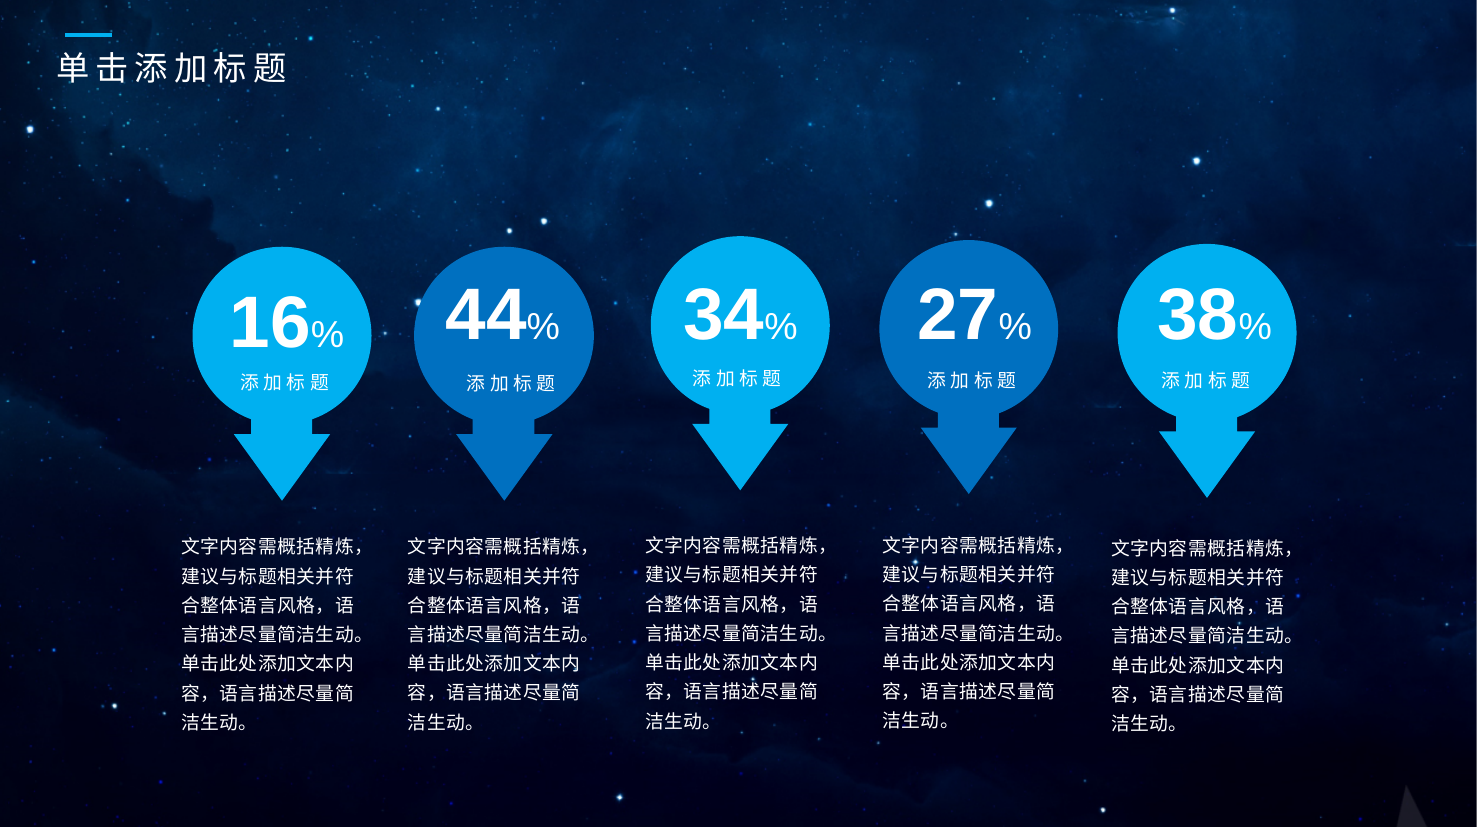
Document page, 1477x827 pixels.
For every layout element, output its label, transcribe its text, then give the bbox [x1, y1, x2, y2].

text_box 单击添加标题 [41, 49, 313, 95]
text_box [879, 239, 1059, 495]
text_box 文字内容需概括精炼，建议与标题相关并符合整体语言风格，语言描述尽量简洁生动。单击此处添加文本内容，语言描述尽量简洁生动。 [1100, 524, 1312, 740]
text_box 文字内容需概括精炼，建议与标题相关并符合整体语言风格，语言描述尽量简洁生动。单击此处添加文本内容，语言描述尽量简洁生动。 [170, 522, 382, 739]
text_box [192, 246, 372, 501]
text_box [1117, 243, 1297, 499]
text_box 文字内容需概括精炼，建议与标题相关并符合整体语言风格，语言描述尽量简洁生动。单击此处添加文本内容，语言描述尽量简洁生动。 [871, 521, 1084, 738]
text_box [413, 246, 595, 501]
text_box 文字内容需概括精炼，建议与标题相关并符合整体语言风格，语言描述尽量简洁生动。单击此处添加文本内容，语言描述尽量简洁生动。 [396, 522, 609, 739]
picture [0, 0, 1477, 827]
text_box 文字内容需概括精炼，建议与标题相关并符合整体语言风格，语言描述尽量简洁生动。单击此处添加文本内容，语言描述尽量简洁生动。 [634, 521, 846, 738]
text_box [650, 235, 830, 491]
